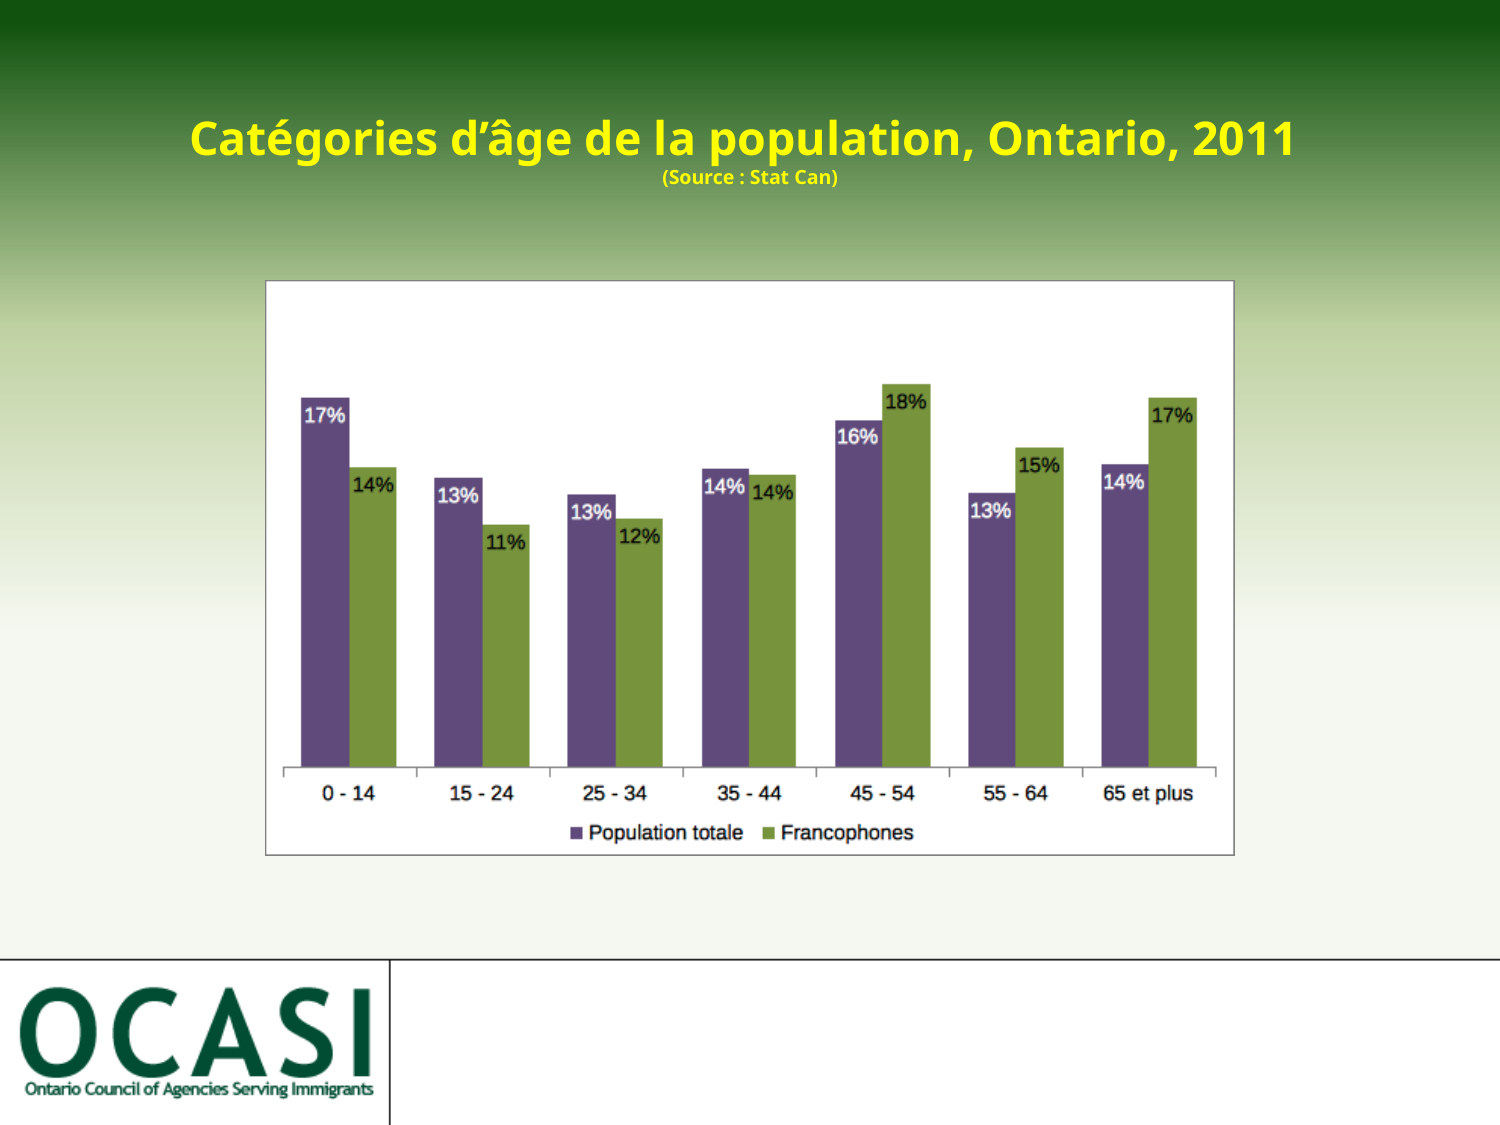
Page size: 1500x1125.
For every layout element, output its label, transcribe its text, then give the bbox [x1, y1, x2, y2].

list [264, 280, 1236, 857]
title Catégories d’âge de la population, Ontario, 2011 (Source : Stat Can) [75, 45, 1425, 220]
picture [0, 0, 1500, 1125]
